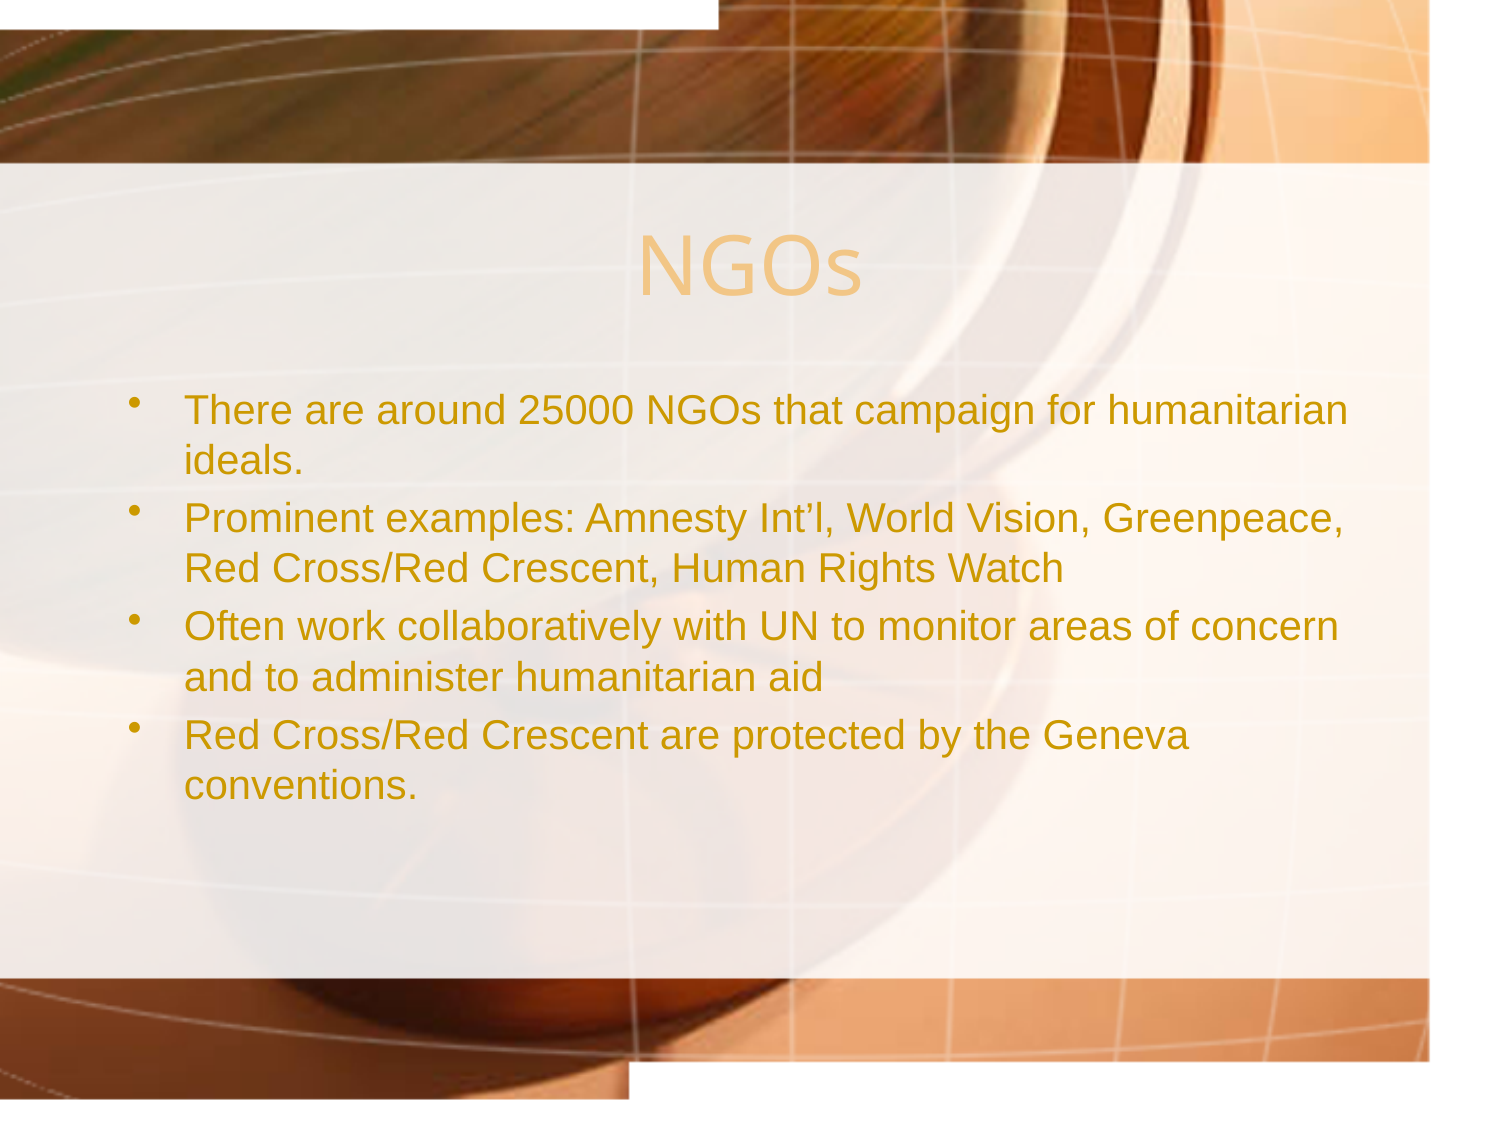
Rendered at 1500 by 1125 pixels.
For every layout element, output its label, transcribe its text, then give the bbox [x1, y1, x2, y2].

list There are around 25000 NGOs that campaign for humanitarian ideals. Prominent examples: Amnesty Int’l, World Vision, Greenpeace, Red Cross/Red Crescent, Human Rights Watch Often work collaboratively with UN to monitor areas of concern and to administer humanitarian aid Red Cross/Red Crescent are protected by the Geneva conventions. [112, 374, 1388, 951]
title NGOs [112, 187, 1388, 338]
picture [0, 0, 1500, 1125]
